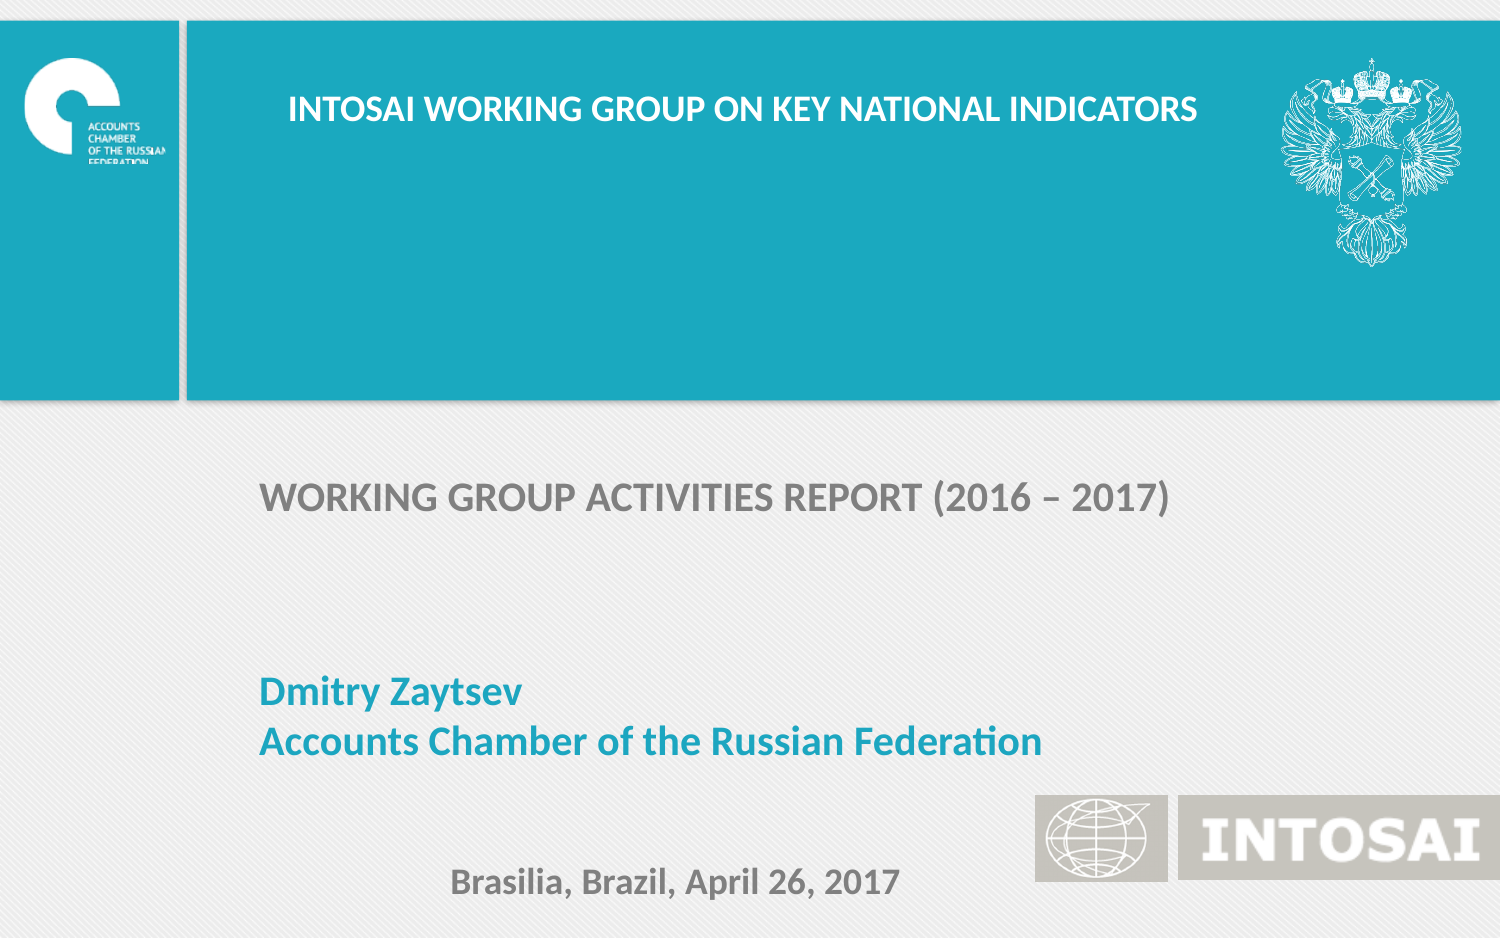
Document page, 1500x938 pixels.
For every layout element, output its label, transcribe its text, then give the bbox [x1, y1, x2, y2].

picture [0, 0, 1500, 938]
text_box WORKING GROUP ACTIVITIES REPORT (2016 – 2017) Dmitry Zaytsev Accounts Chamber of the Russian Federation [244, 430, 1500, 776]
text_box Brasilia, Brazil, April 26, 2017 [435, 849, 1062, 910]
text_box INTOSAI WORKING GROUP ON KEY NATIONAL INDICATORS [244, 76, 1234, 136]
